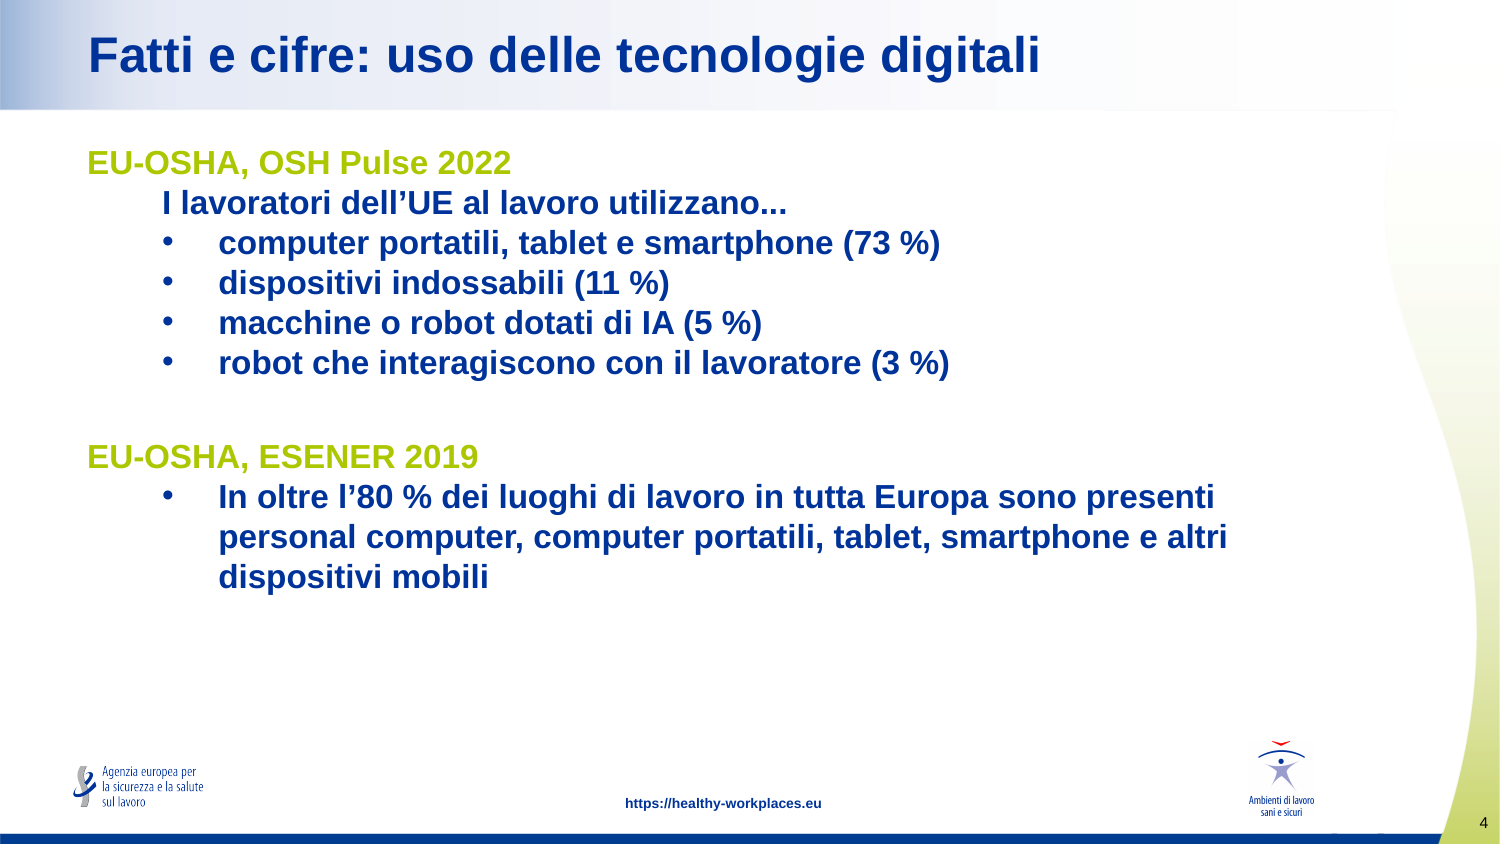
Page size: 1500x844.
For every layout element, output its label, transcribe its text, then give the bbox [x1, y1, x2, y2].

title Fatti e cifre: uso delle tecnologie digitali [73, 0, 1314, 131]
text_box EU-OSHA, OSH Pulse 2022 I lavoratori dell’UE al lavoro utilizzano... computer portatili, tablet e smartphone (73 %) dispositivi indossabili (11 %) macchine o robot dotati di IA (5 %) robot che interagiscono con il lavoratore (3 %) EU-OSHA, ESENER 2019 In oltre l’80 % dei luoghi di lavoro in tutta Europa sono presenti personal computer, computer portatili, tablet, smartphone e altri dispositivi mobili [71, 134, 1309, 603]
picture [0, 0, 1500, 844]
